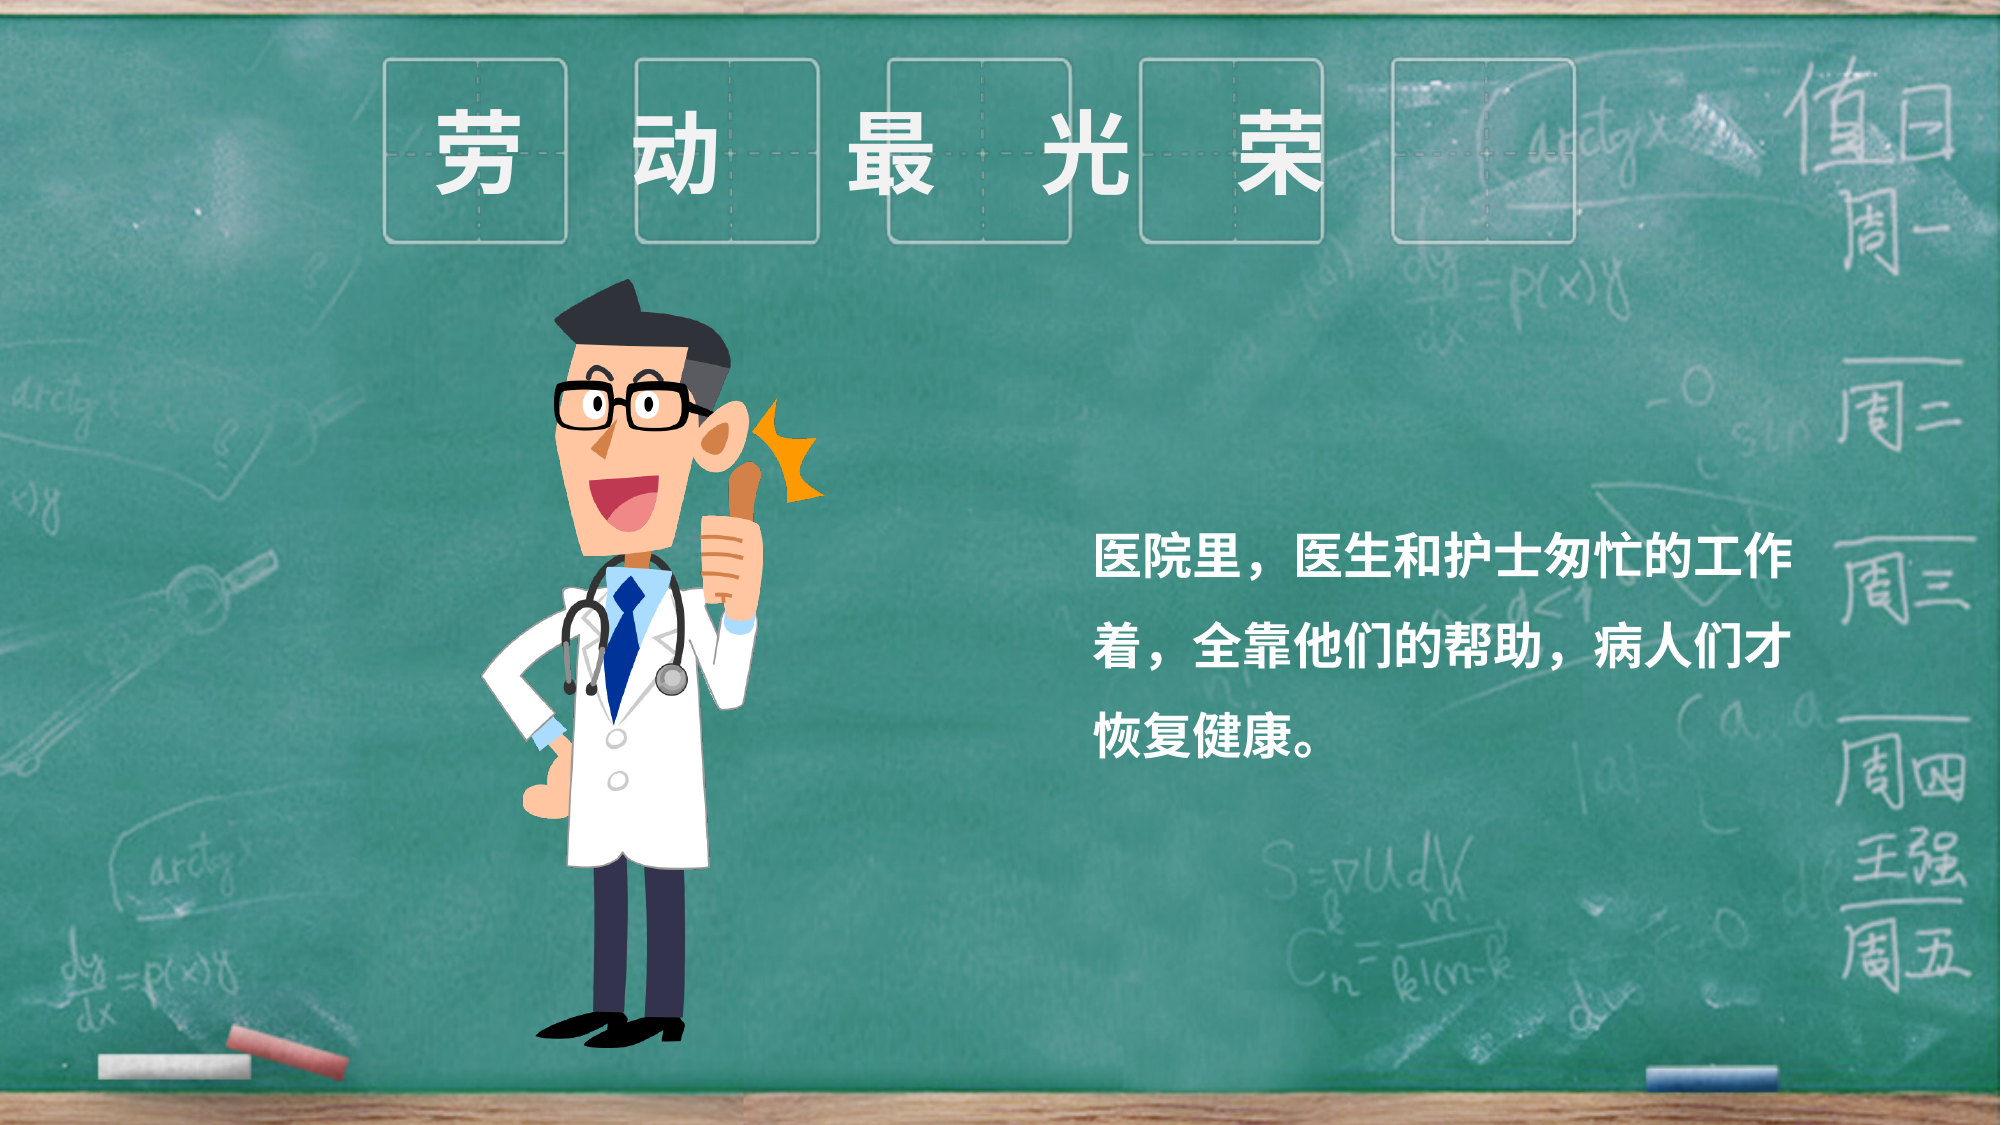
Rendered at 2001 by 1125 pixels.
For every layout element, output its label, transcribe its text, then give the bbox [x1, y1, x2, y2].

picture [0, 0, 2000, 1125]
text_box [380, 56, 1683, 247]
text_box 医院里，医生和护士匆忙的工作着，全靠他们的帮助，病人们才恢复健康。 [1106, 413, 1833, 847]
